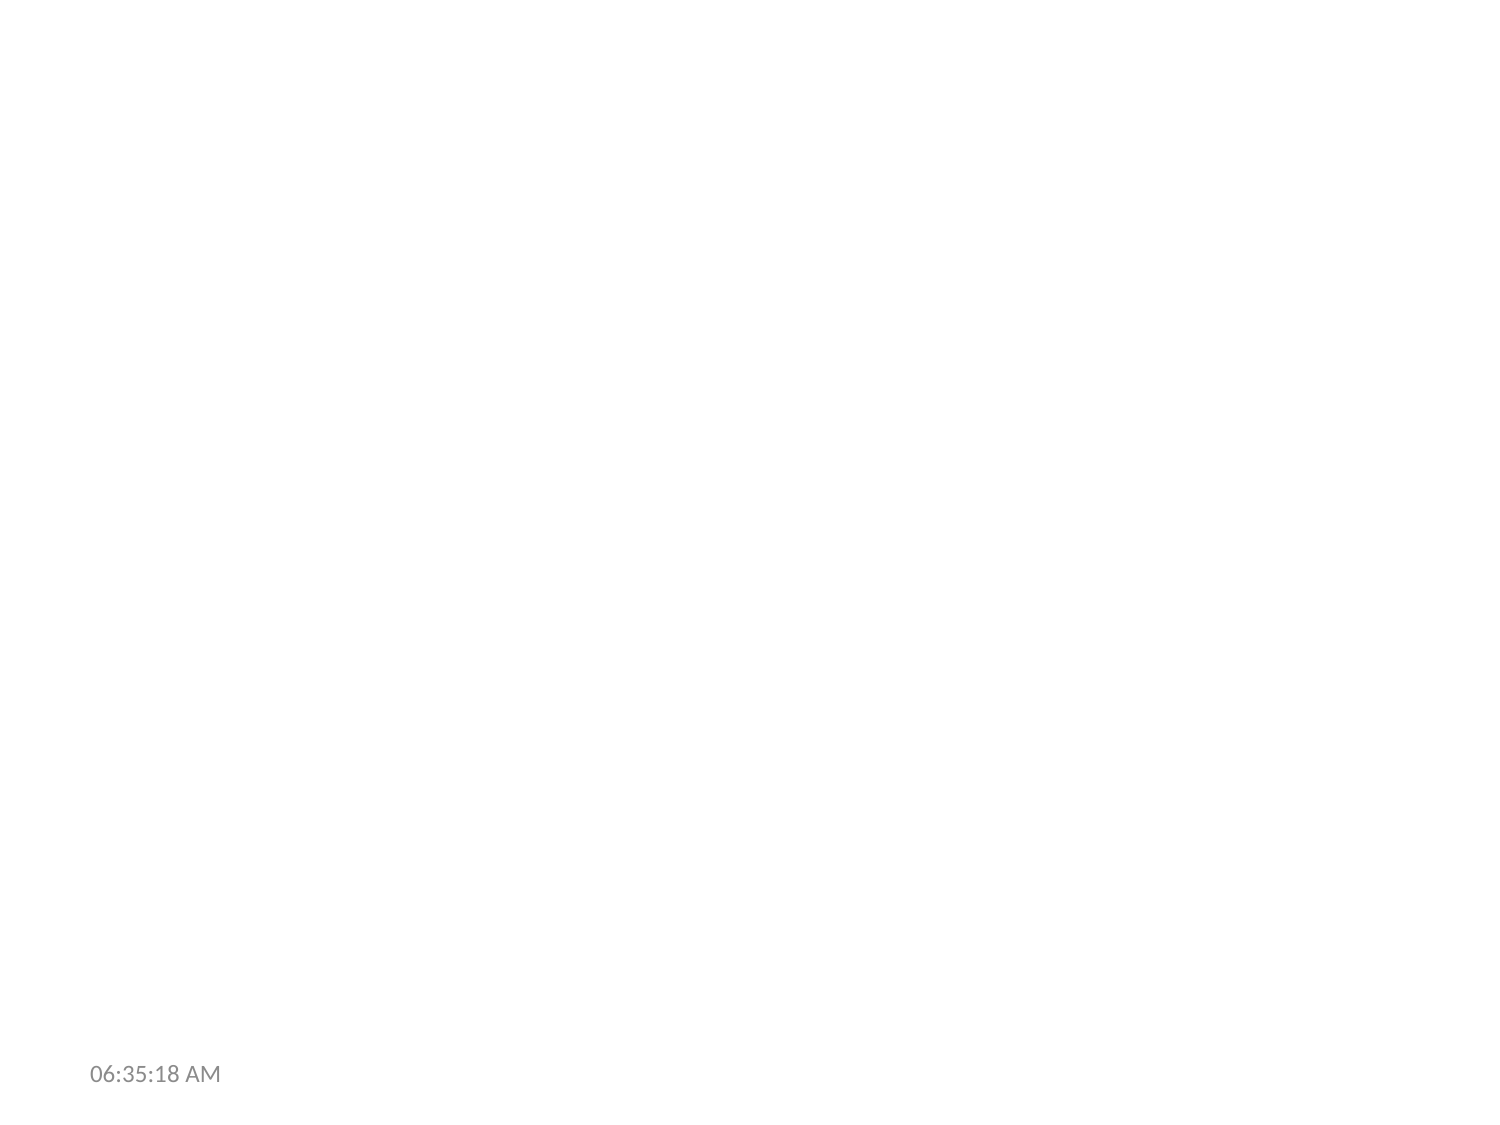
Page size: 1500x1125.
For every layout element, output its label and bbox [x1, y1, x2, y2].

slide_number [75, 1042, 425, 1103]
